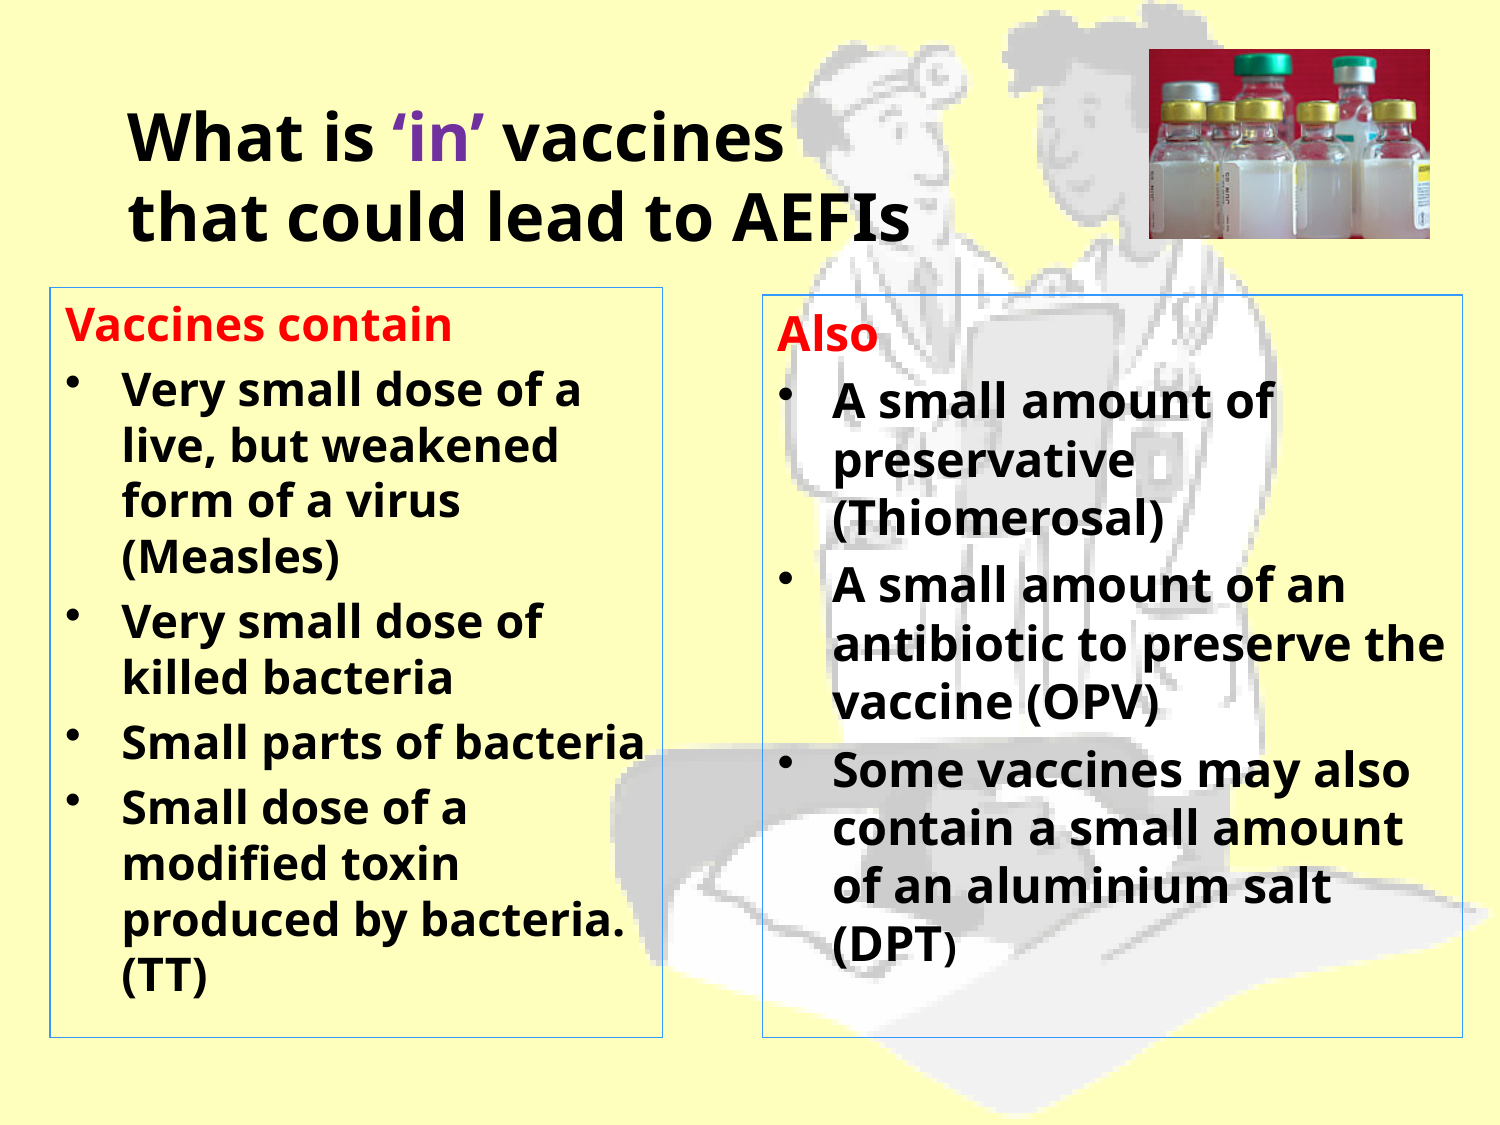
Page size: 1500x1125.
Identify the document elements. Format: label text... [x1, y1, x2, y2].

title What is ‘in’ vaccines that could lead to AEFIs [112, 99, 1363, 251]
list Also A small amount of preservative (Thiomerosal) A small amount of an antibiotic to preserve the vaccine (OPV) Some vaccines may also contain a small amount of an aluminium salt (DPT) [762, 294, 1463, 1038]
list Vaccines contain Very small dose of a live, but weakened form of a virus (Measles) Very small dose of killed bacteria Small parts of bacteria Small dose of a modified toxin produced by bacteria. (TT) [49, 287, 663, 1038]
picture [1149, 49, 1431, 239]
